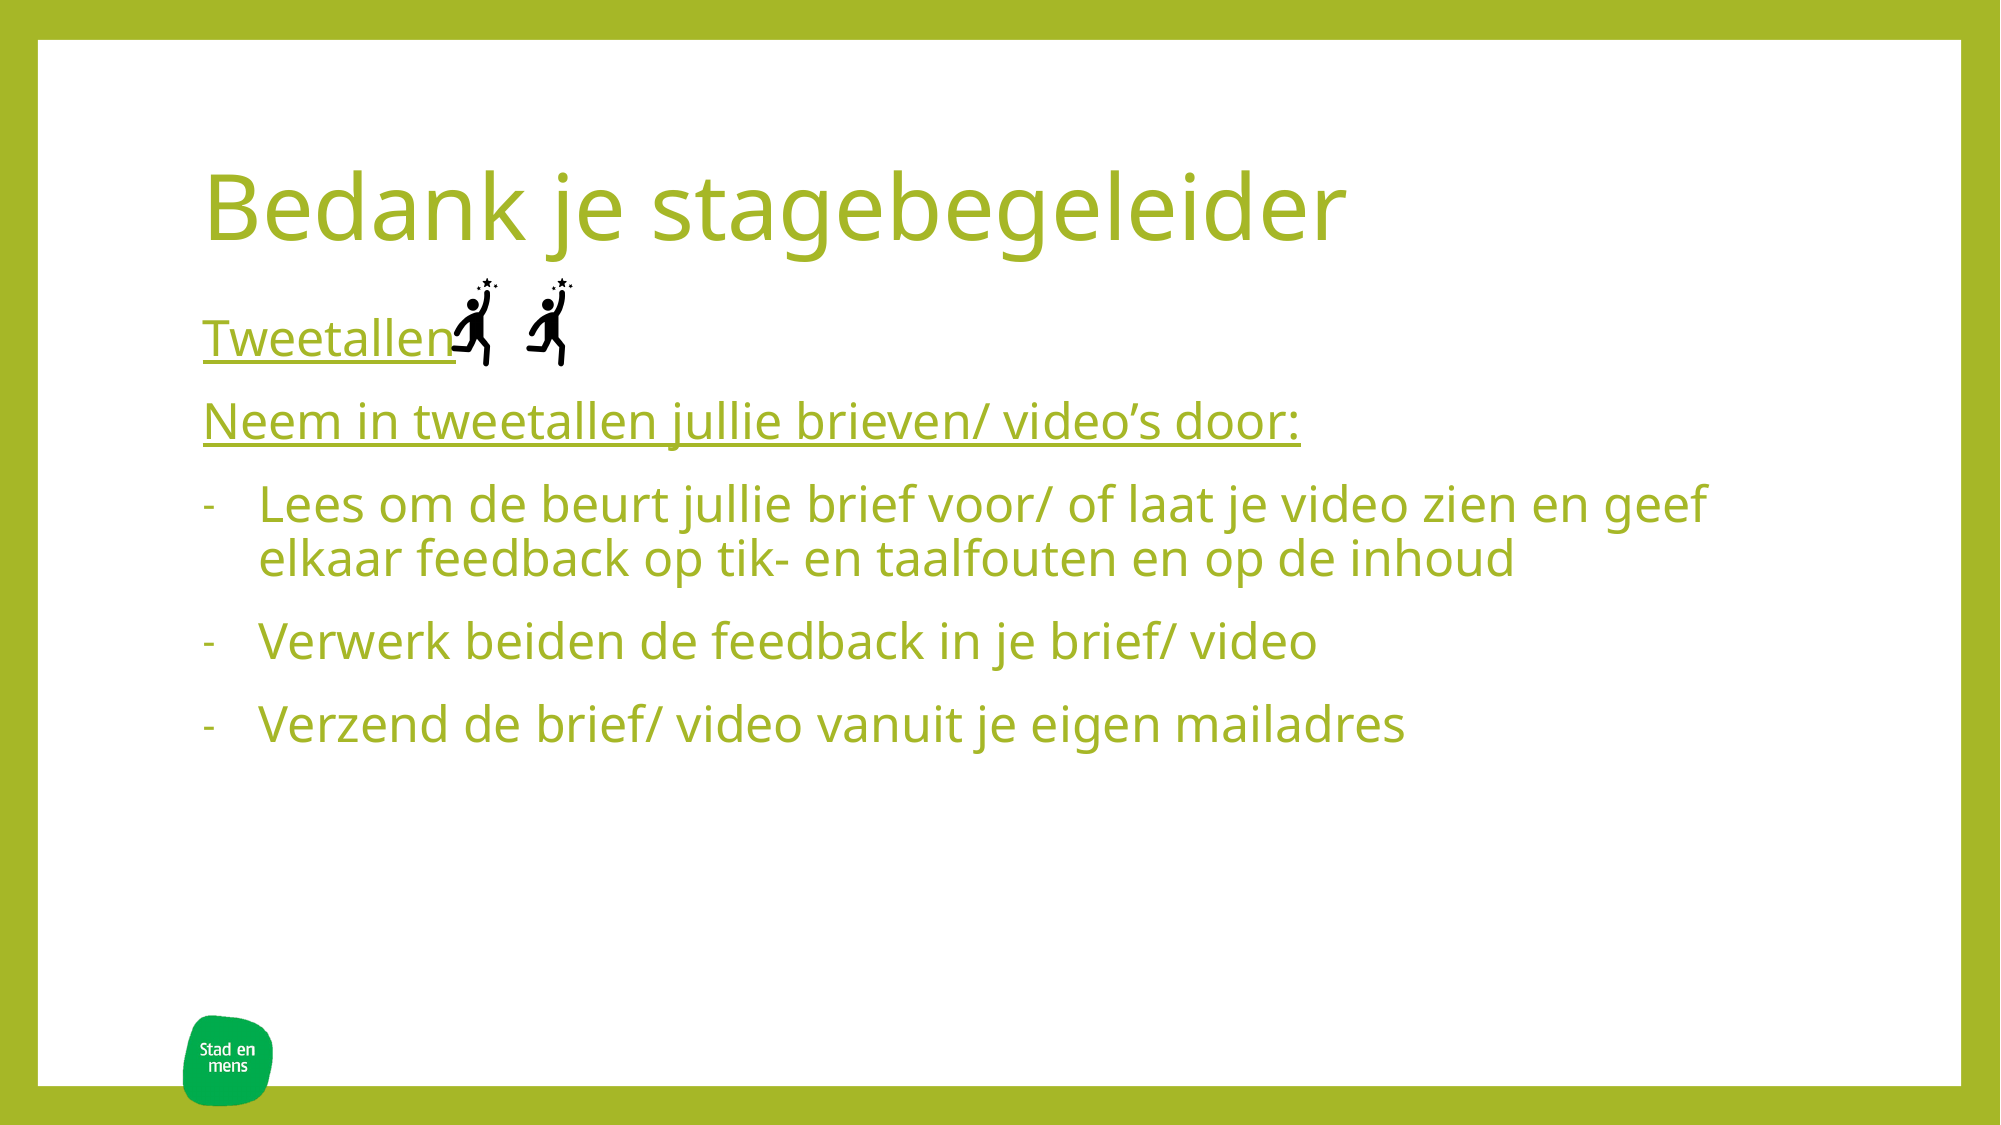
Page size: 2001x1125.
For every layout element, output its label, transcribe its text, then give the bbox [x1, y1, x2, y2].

title Bedank je stagebegeleider [187, 99, 1808, 305]
list Tweetallen Neem in tweetallen jullie brieven/ video’s door: Lees om de beurt jullie brief voor/ of laat je video zien en geef elkaar feedback op tik- en taalfouten en op de inhoud Verwerk beiden de feedback in je brief/ video Verzend de brief/ video vanuit je eigen mailadres [187, 305, 1808, 1056]
picture [179, 1013, 273, 1110]
picture [428, 275, 599, 370]
